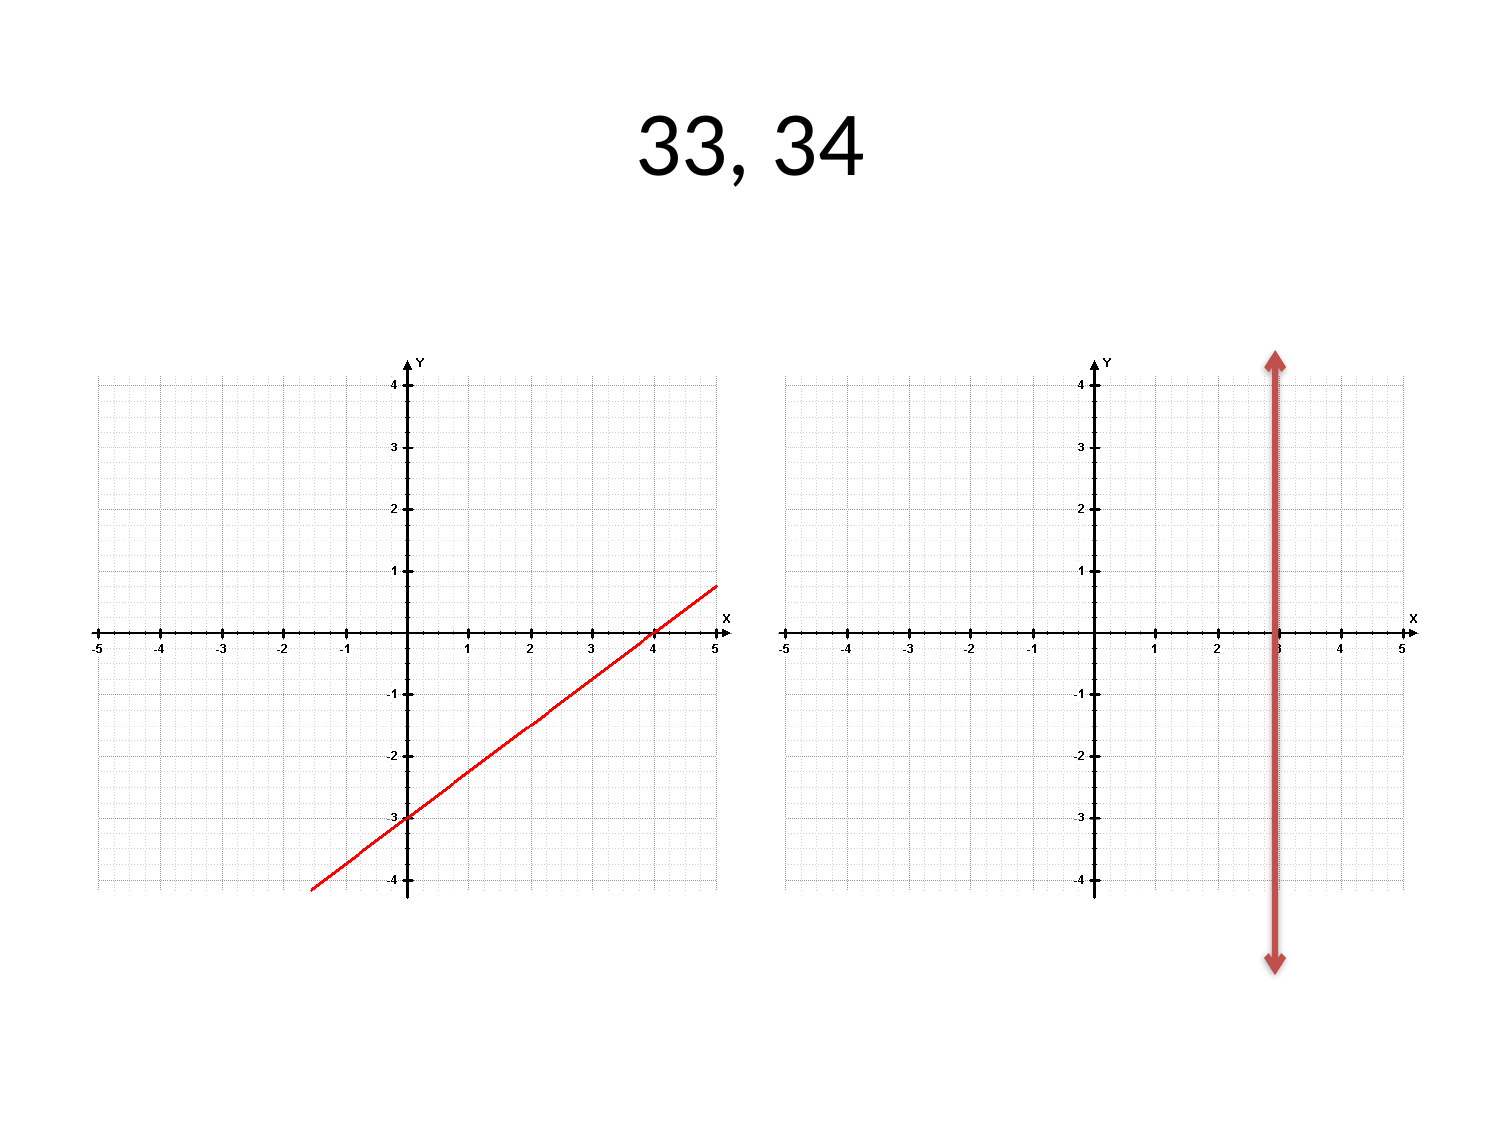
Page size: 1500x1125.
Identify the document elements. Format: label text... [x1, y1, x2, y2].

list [74, 354, 738, 914]
title 33, 34 [75, 45, 1425, 233]
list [762, 354, 1426, 914]
